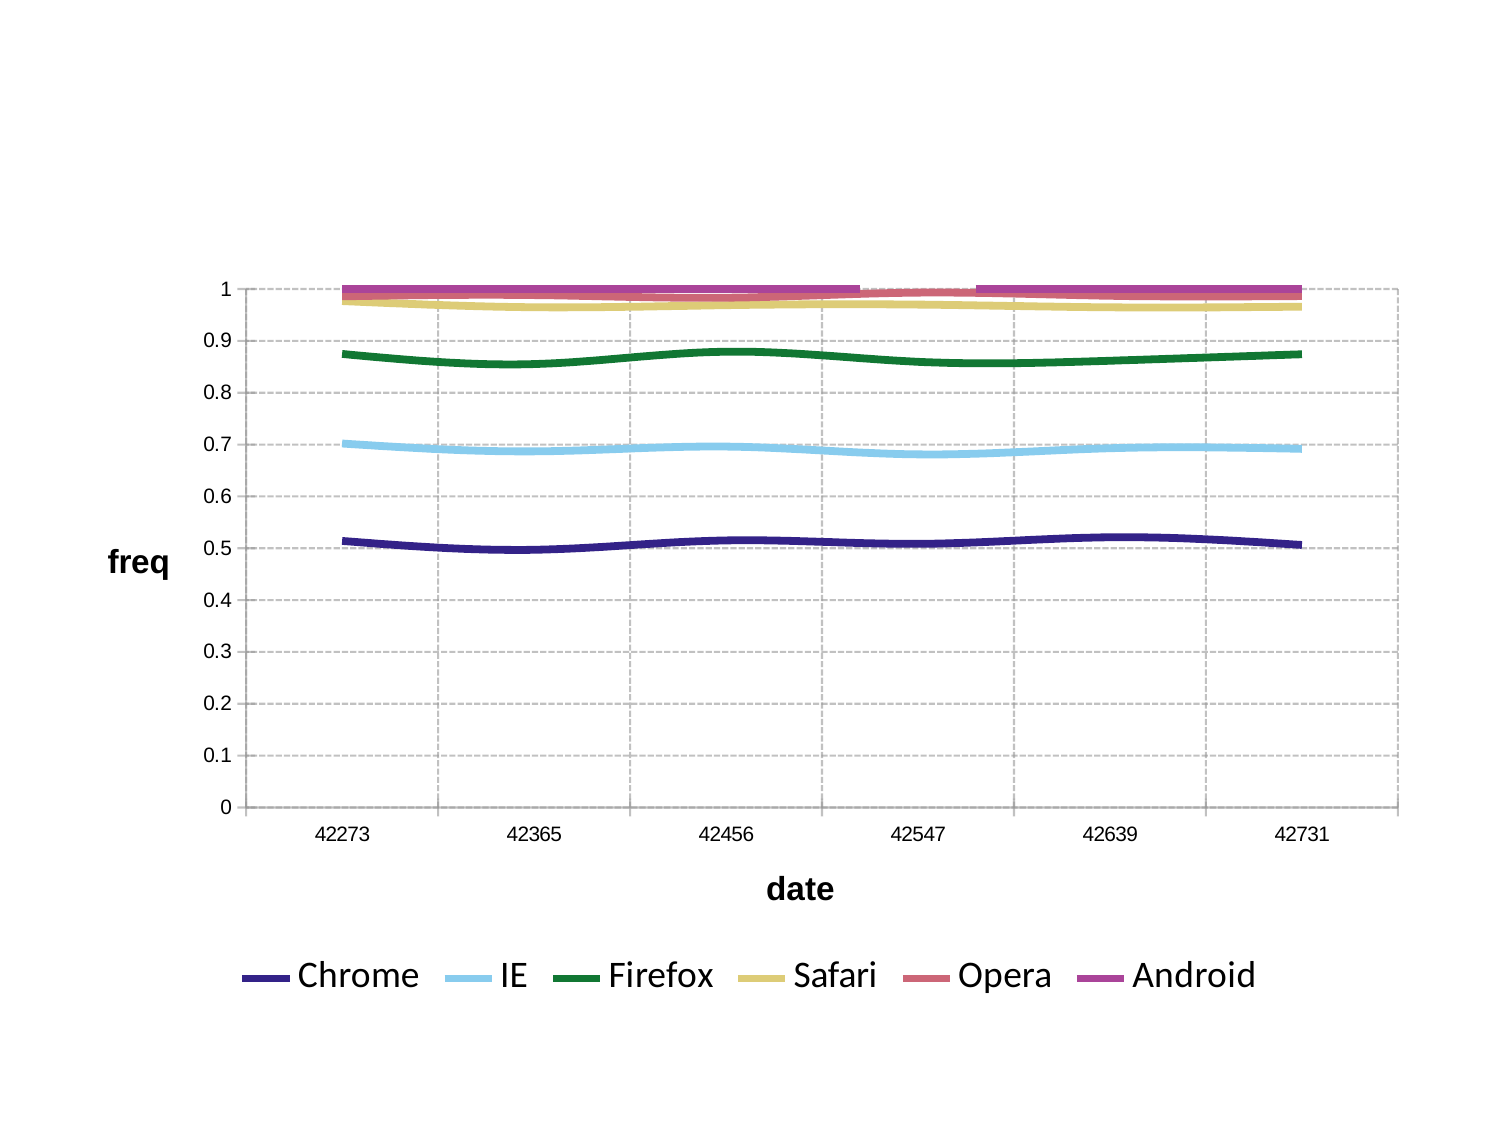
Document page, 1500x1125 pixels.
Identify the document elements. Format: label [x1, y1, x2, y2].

chart [74, 262, 1426, 1006]
